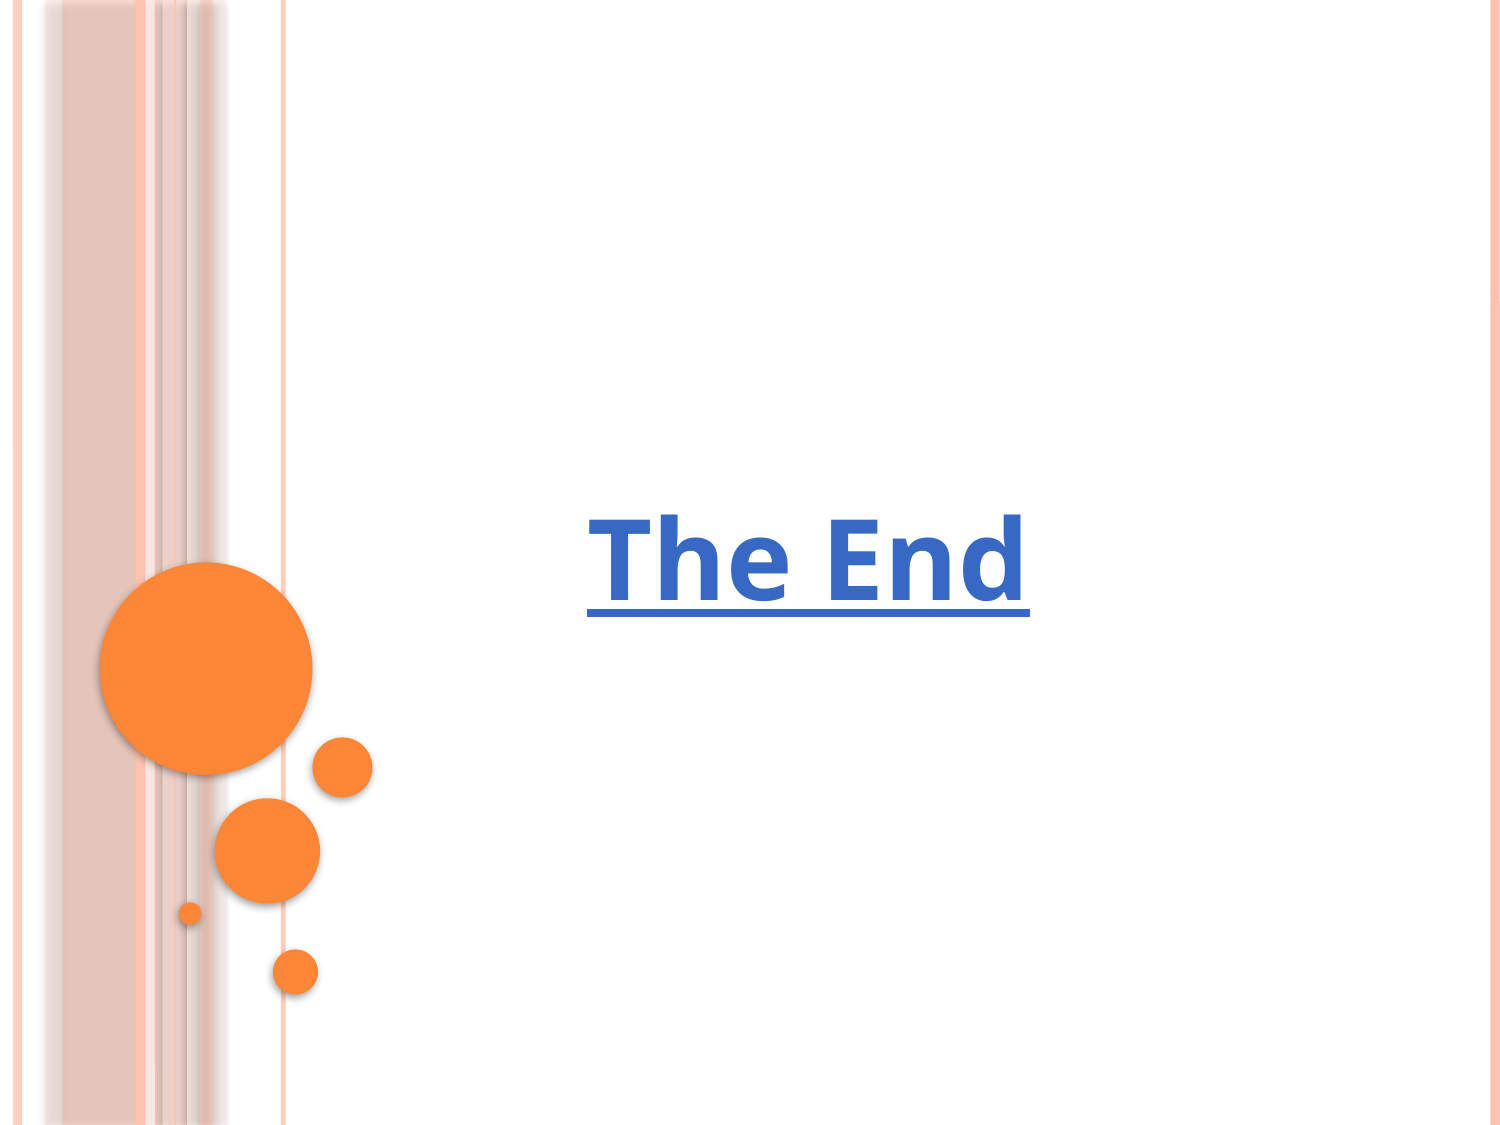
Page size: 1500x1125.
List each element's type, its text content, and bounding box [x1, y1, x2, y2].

text_box The End [152, 480, 1465, 631]
